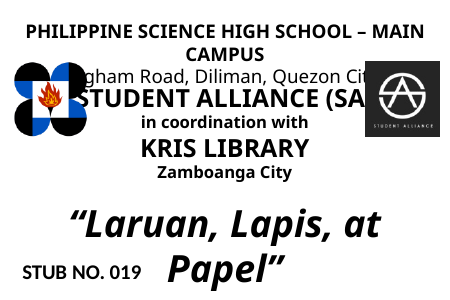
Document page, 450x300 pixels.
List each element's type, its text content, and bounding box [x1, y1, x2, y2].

text_box STUB NO. 019 [7, 251, 213, 292]
picture [364, 60, 441, 137]
picture [12, 60, 88, 137]
text_box PHILIPPINE SCIENCE HIGH SCHOOL – MAIN CAMPUS Agham Road, Diliman, Quezon City [0, 12, 450, 74]
text_box STUDENT ALLIANCE (SA) in coordination with KRIS LIBRARY Zamboanga City [0, 74, 450, 190]
text_box “Laruan, Lapis, at Papel” [0, 192, 450, 298]
